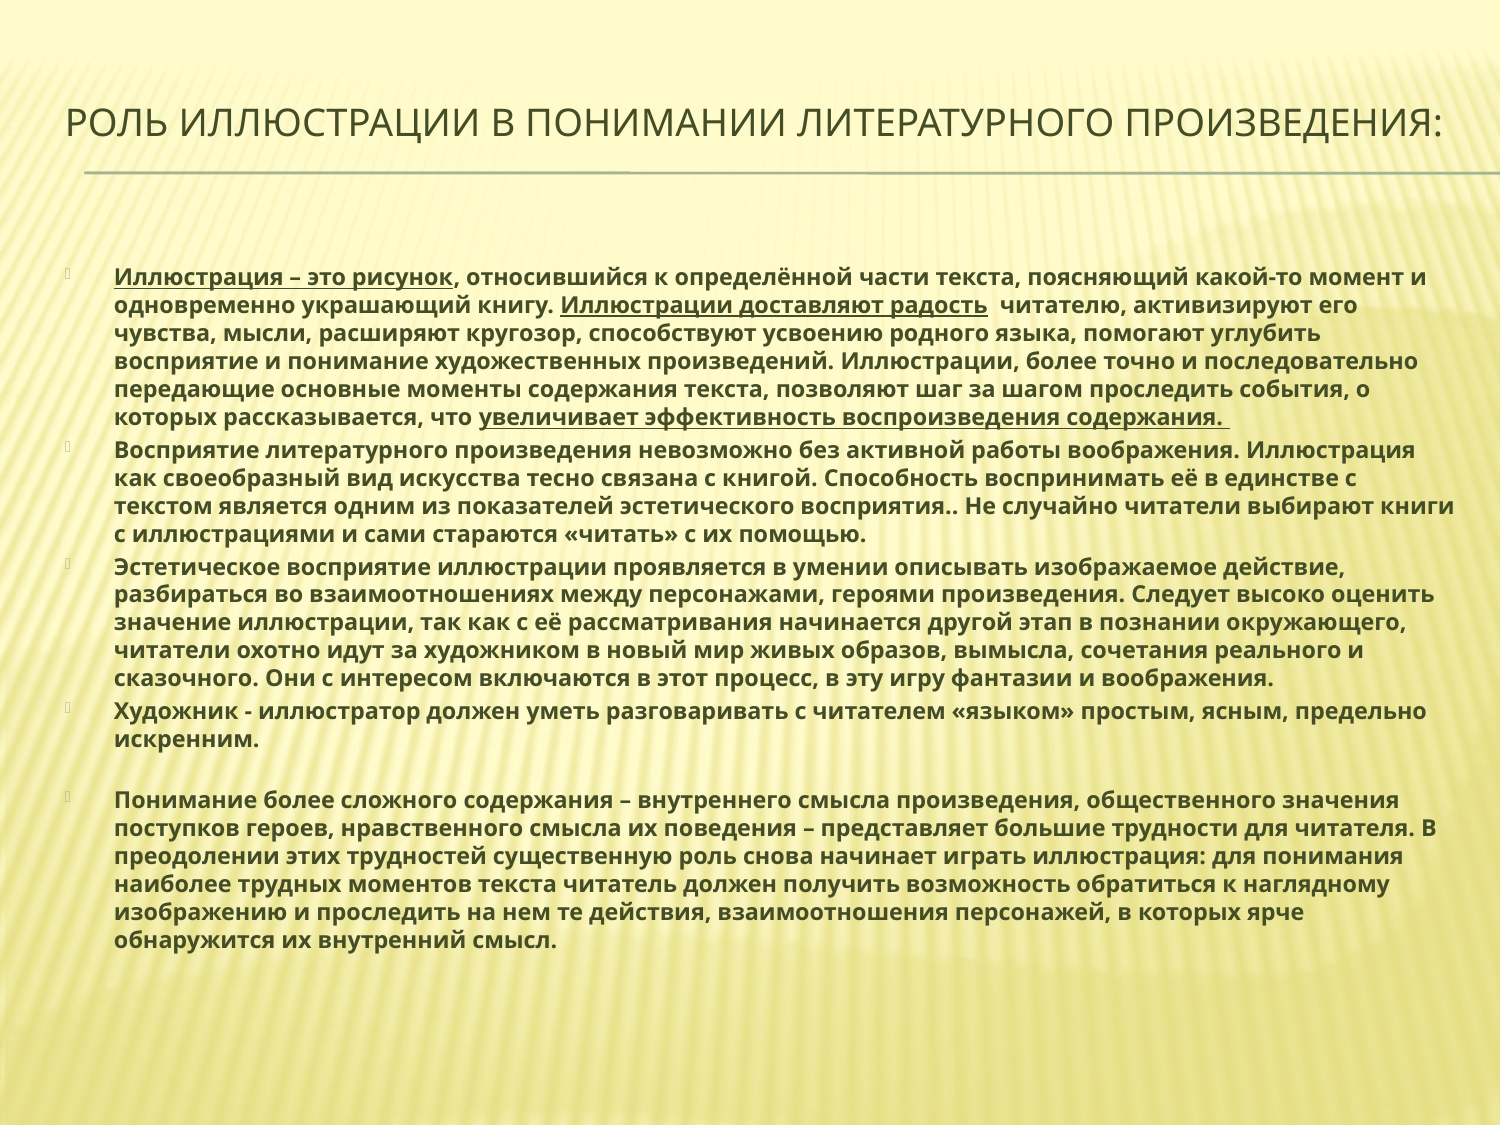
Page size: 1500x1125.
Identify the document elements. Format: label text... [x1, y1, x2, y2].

title Роль иллюстрации в понимании литературного произведения: [50, 75, 1475, 213]
list Иллюстрация – это рисунок, относившийся к определённой части текста, поясняющий какой-то момент и одновременно украшающий книгу. Иллюстрации доставляют радость читателю, активизируют его чувства, мысли, расширяют кругозор, способствуют усвоению родного языка, помогают углубить восприятие и понимание художественных произведений. Иллюстрации, более точно и последовательно передающие основные моменты содержания текста, позволяют шаг за шагом проследить события, о которых рассказывается, что увеличивает эффективность воспроизведения содержания. Восприятие литературного произведения невозможно без активной работы воображения. Иллюстрация как своеобразный вид искусства тесно связана с книгой. Способность воспринимать её в единстве с текстом является одним из показателей эстетического восприятия.. Не случайно читатели выбирают книги с иллюстрациями и сами стараются «читать» с их помощью. Эстетическое восприятие иллюстрации проявляется в умении описывать изображаемое действие, разбираться во взаимоотношениях между персонажами, героями произведения. Следует высоко оценить значение иллюстрации, так как с её рассматривания начинается другой этап в познании окружающего, читатели охотно идут за художником в новый мир живых образов, вымысла, сочетания реального и сказочного. Они с интересом включаются в этот процесс, в эту игру фантазии и воображения. Художник - иллюстратор должен уметь разговаривать с читателем «языком» простым, ясным, предельно искренним. Понимание более сложного содержания – внутреннего смысла произведения, общественного значения поступков героев, нравственного смысла их поведения – представляет большие трудности для читателя. В преодолении этих трудностей существенную роль снова начинает играть иллюстрация: для понимания наиболее трудных моментов текста читатель должен получить возможность обратиться к наглядному изображению и проследить на нем те действия, взаимоотношения персонажей, в которых ярче обнаружится их внутренний смысл. [50, 254, 1475, 998]
